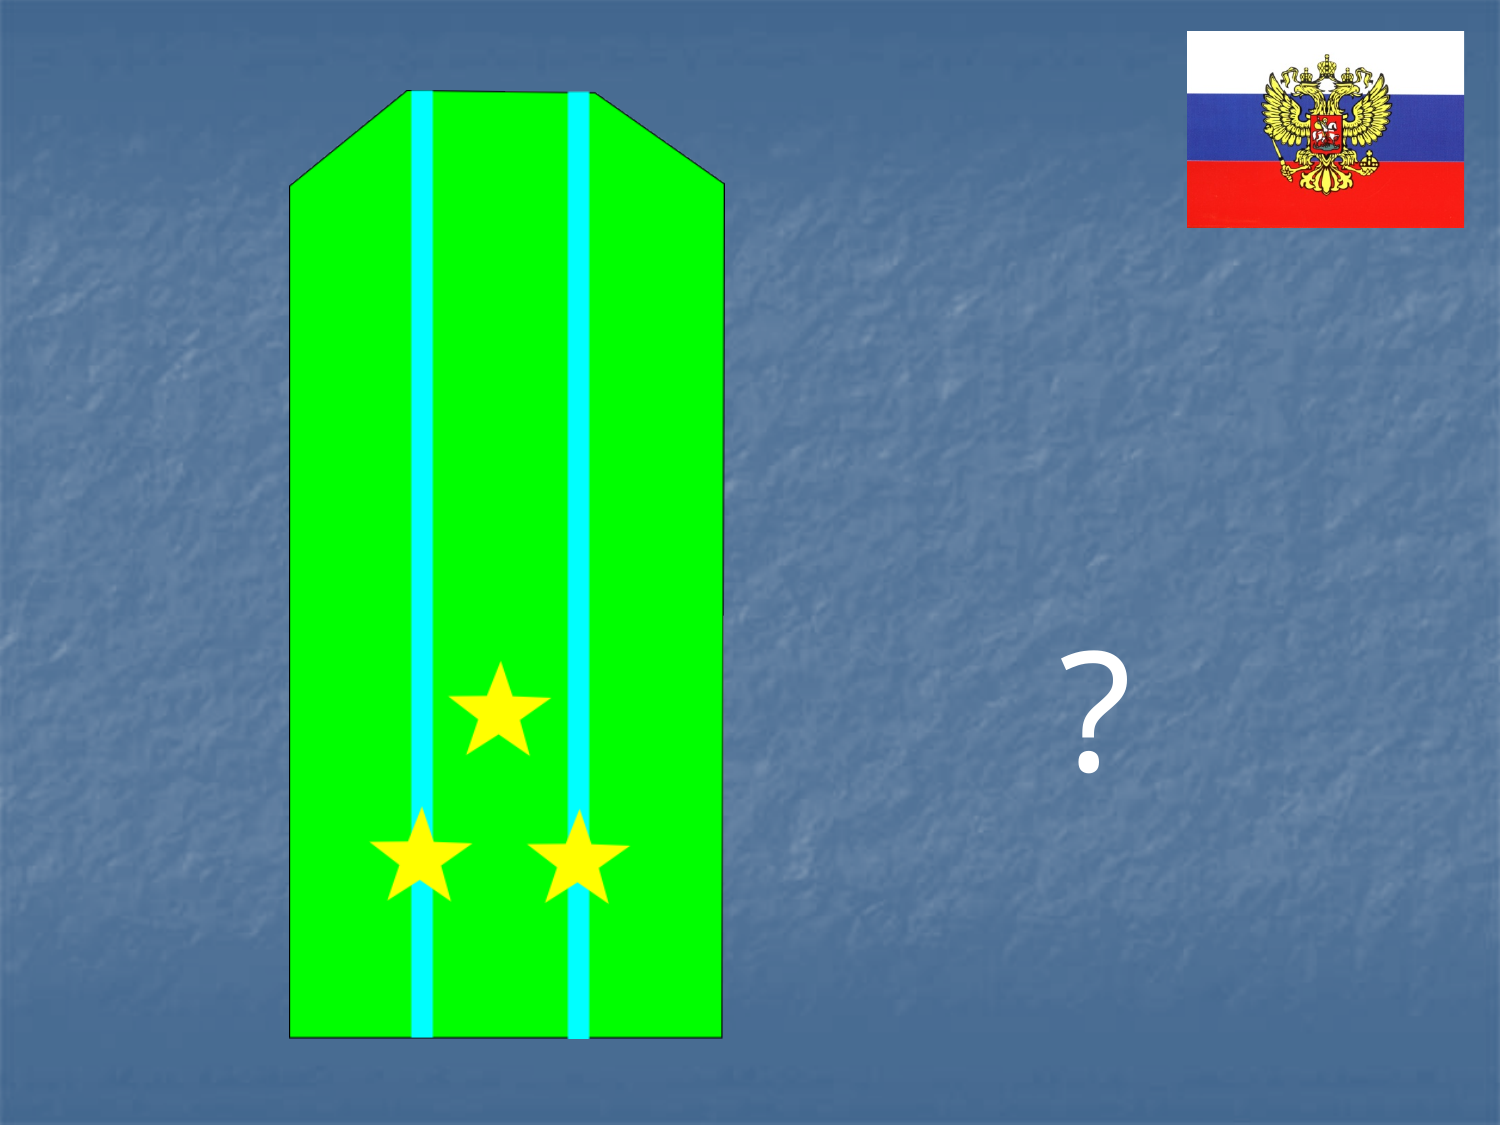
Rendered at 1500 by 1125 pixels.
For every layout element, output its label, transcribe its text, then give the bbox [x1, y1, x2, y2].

text_box ? [1045, 597, 1164, 813]
picture [288, 89, 725, 1039]
picture [1186, 30, 1465, 228]
